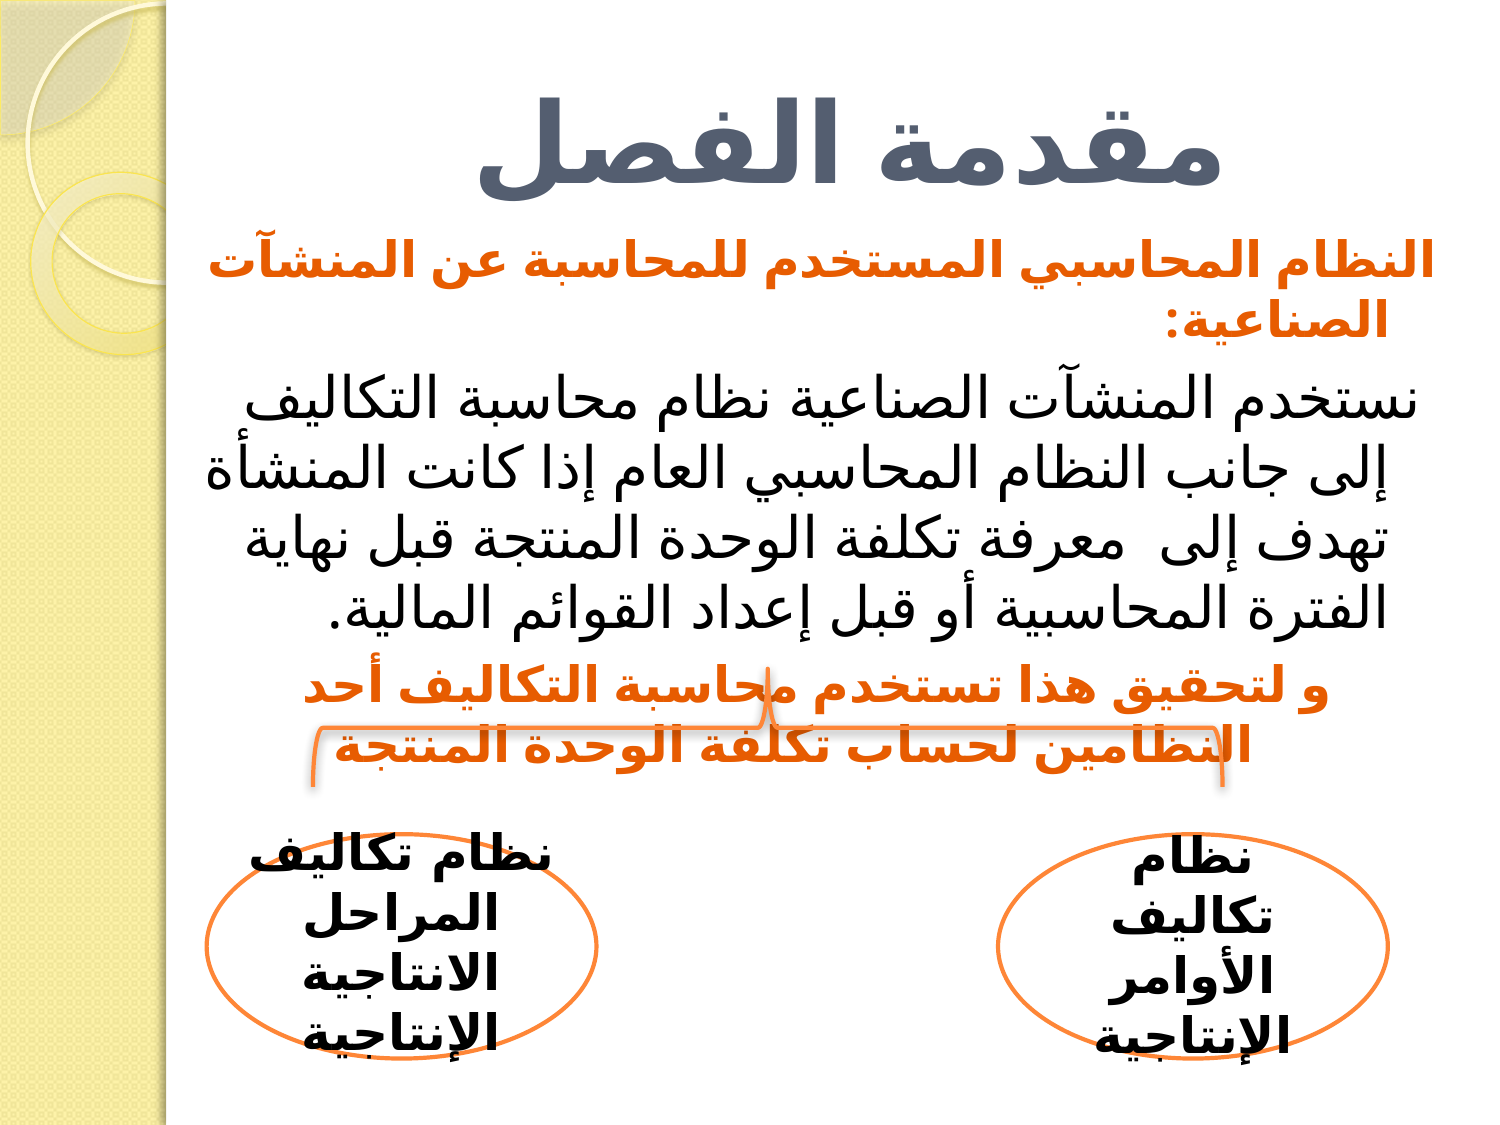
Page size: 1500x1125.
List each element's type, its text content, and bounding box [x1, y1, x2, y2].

text_box [310, 666, 1225, 787]
list النظام المحاسبي المستخدم للمحاسبة عن المنشآت الصناعية: نستخدم المنشآت الصناعية نظام محاسبة التكاليف إلى جانب النظام المحاسبي العام إذا كانت المنشأة تهدف إلى معرفة تكلفة الوحدة المنتجة قبل نهاية الفترة المحاسبية أو قبل إعداد القوائم المالية. و لتحقيق هذا تستخدم محاسبة التكاليف أحد النظامين لحساب تكلفة الوحدة المنتجة [183, 219, 1466, 1094]
text_box [573, 889, 599, 1003]
text_box [204, 890, 230, 1003]
text_box نظام تكاليف المراحل الانتاجية الإنتاجية [230, 813, 573, 1068]
text_box [995, 870, 1045, 1022]
title مقدمة الفصل [235, 45, 1466, 219]
text_box [1341, 870, 1390, 1022]
text_box نظام تكاليف الأوامر الإنتاجية [1045, 815, 1341, 1071]
